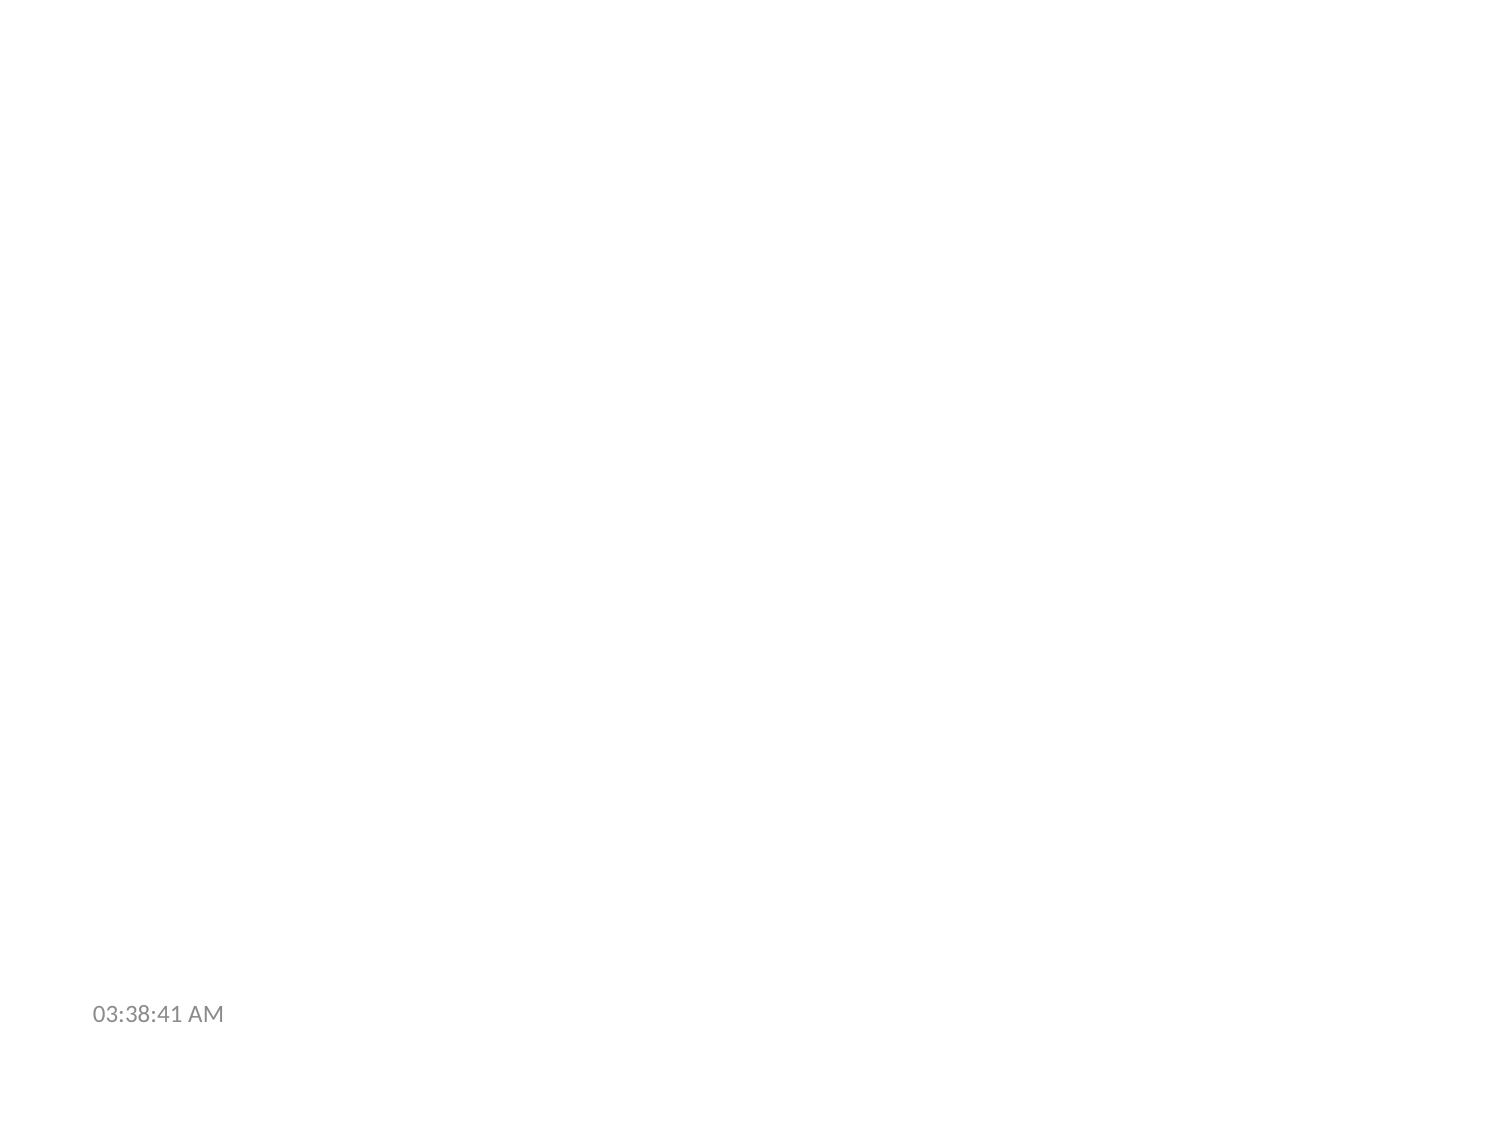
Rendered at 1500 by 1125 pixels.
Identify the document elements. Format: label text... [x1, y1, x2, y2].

text_box 3:35:09 PM [77, 982, 428, 1043]
